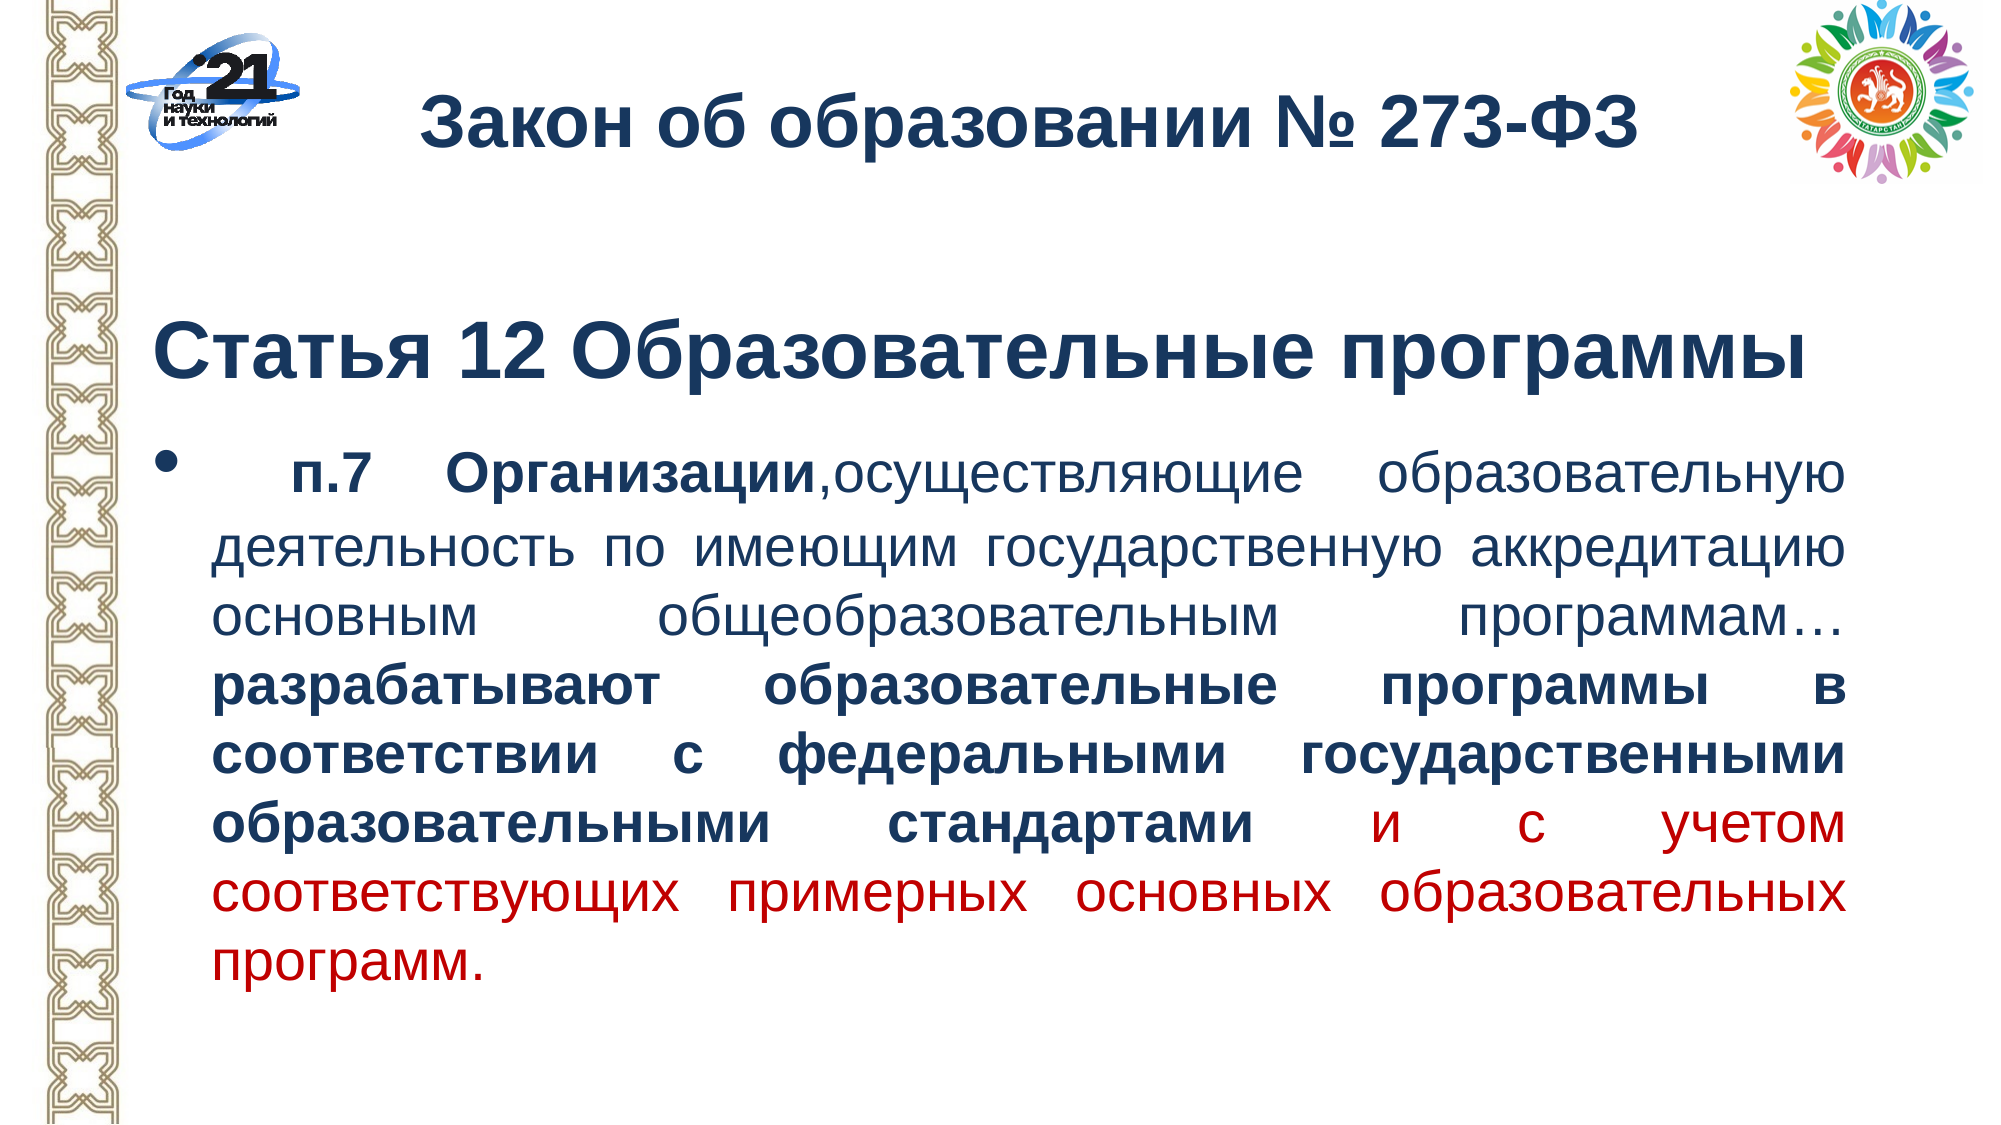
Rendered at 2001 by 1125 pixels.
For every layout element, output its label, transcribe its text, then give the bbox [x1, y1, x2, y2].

picture [0, 0, 2001, 1125]
title Закон об образовании № 273-ФЗ [316, 59, 1761, 174]
list Статья 12 Образовательные программы п.7 Организации,осуществляющие образовательную деятельность по имеющим государственную аккредитацию основным общеобразовательным программам… разрабатывают образовательные программы в соответствии с федеральными государственными образовательными стандартами и с учетом соответствующих примерных основных образовательных программ. [137, 174, 1863, 1014]
